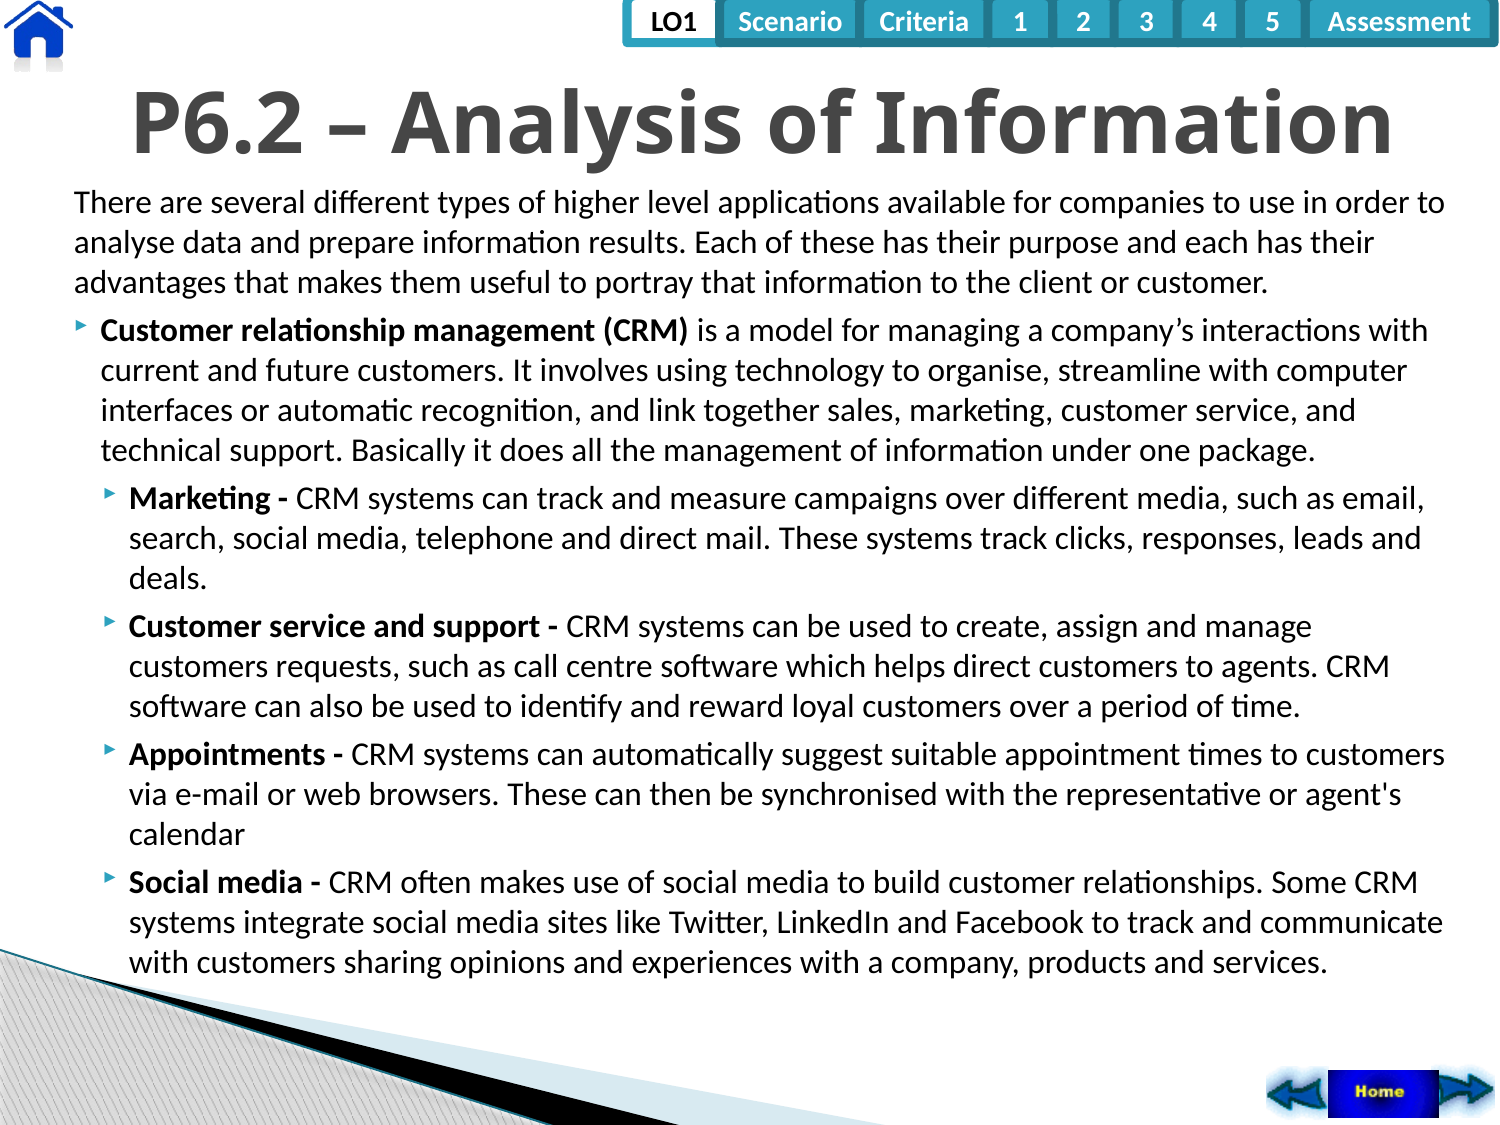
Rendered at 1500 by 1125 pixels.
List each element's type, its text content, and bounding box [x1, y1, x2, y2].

list There are several different types of higher level applications available for companies to use in order to analyse data and prepare information results. Each of these has their purpose and each has their advantages that makes them useful to portray that information to the client or customer. Customer relationship management (CRM) is a model for managing a company’s interactions with current and future customers. It involves using technology to organise, streamline with computer interfaces or automatic recognition, and link together sales, marketing, customer service, and technical support. Basically it does all the management of information under one package. Marketing - CRM systems can track and measure campaigns over different media, such as email, search, social media, telephone and direct mail. These systems track clicks, responses, leads and deals. Customer service and support - CRM systems can be used to create, assign and manage customers requests, such as call centre software which helps direct customers to agents. CRM software can also be used to identify and reward loyal customers over a period of time. Appointments - CRM systems can automatically suggest suitable appointment times to customers via e-mail or web browsers. These can then be synchronised with the representative or agent's calendar Social media - CRM often makes use of social media to build customer relationships. Some CRM systems integrate social media sites like Twitter, LinkedIn and Facebook to track and communicate with customers sharing opinions and experiences with a company, products and services. [41, 172, 1471, 1000]
title P6.2 – Analysis of Information [88, 54, 1439, 171]
picture [0, 0, 77, 91]
picture [1266, 1055, 1495, 1125]
